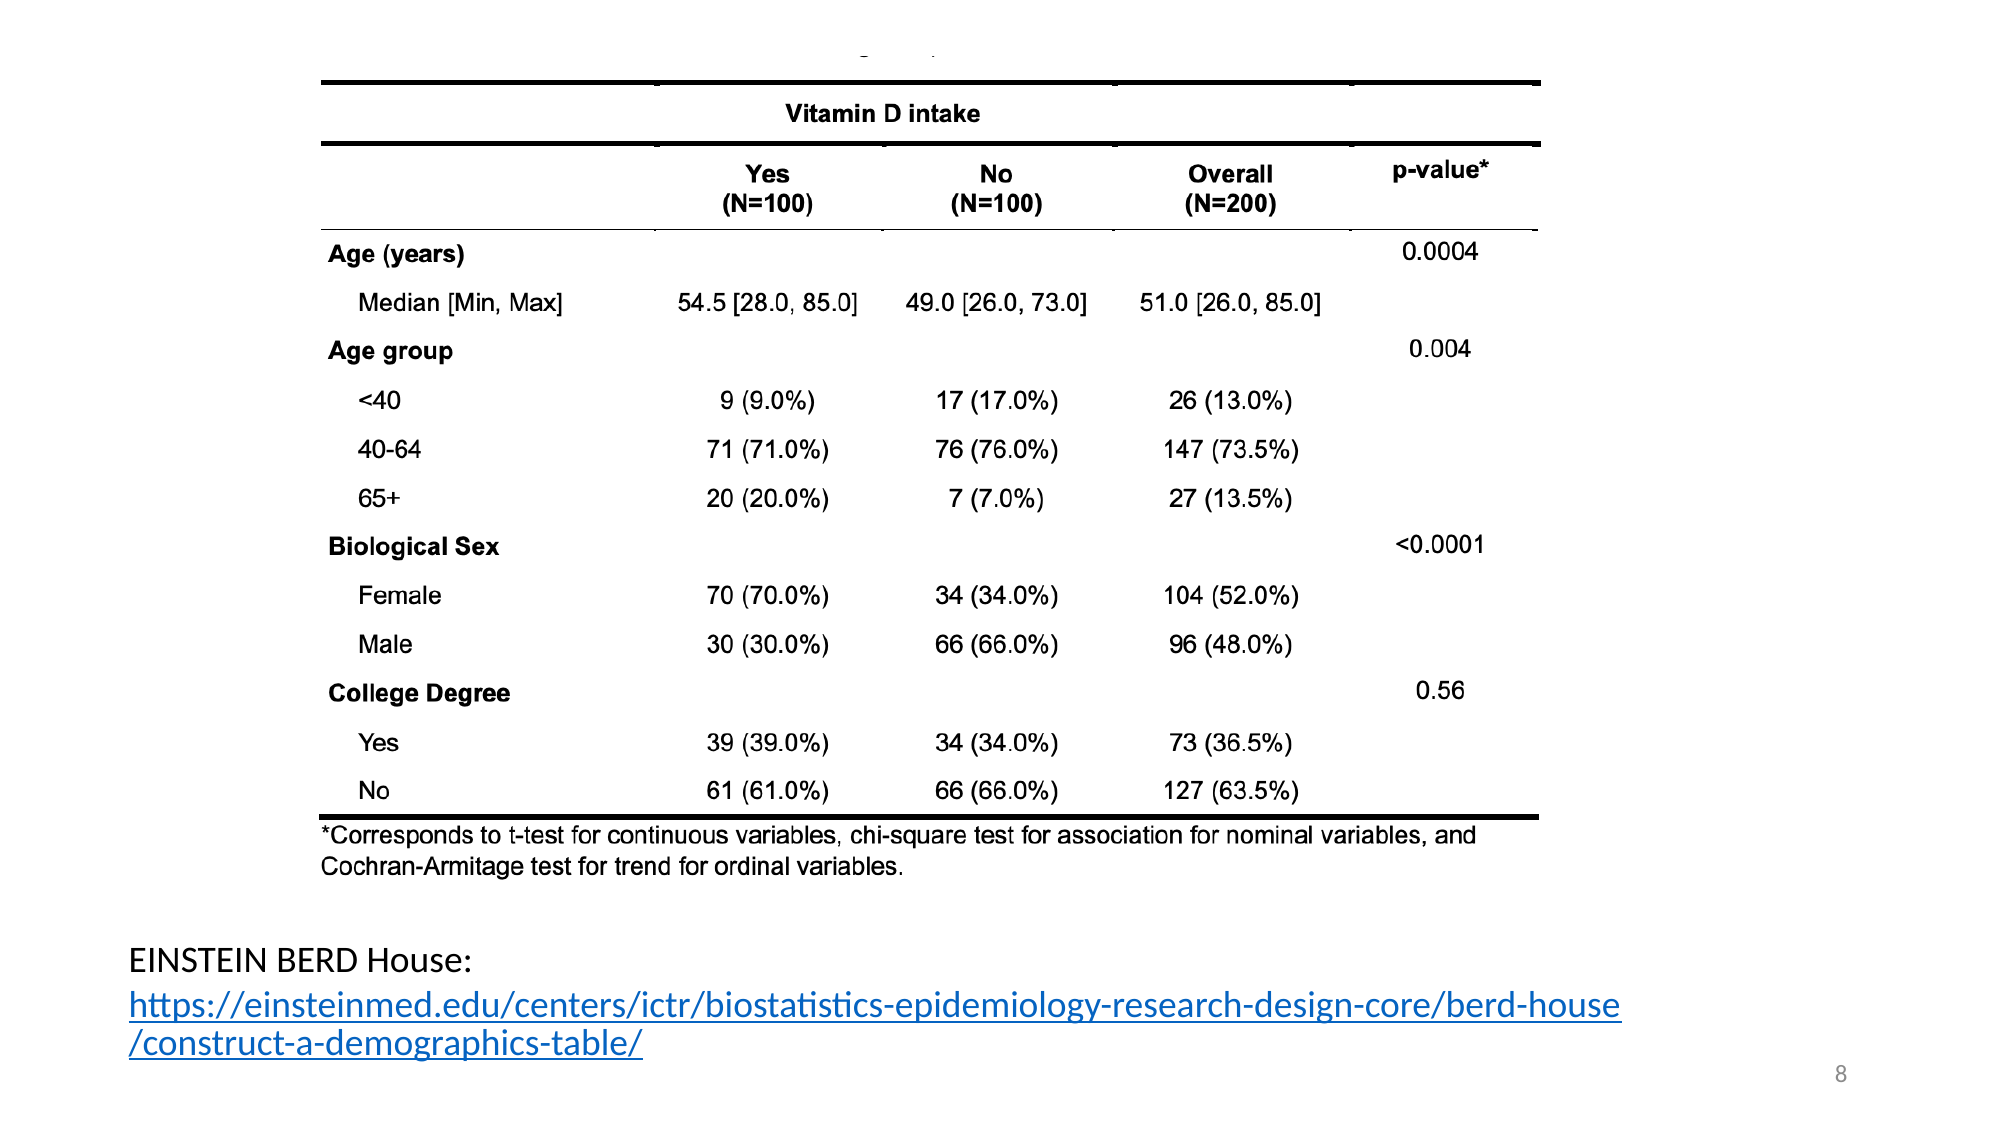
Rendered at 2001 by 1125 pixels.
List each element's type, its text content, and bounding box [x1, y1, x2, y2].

text_box EINSTEIN BERD House: https://einsteinmed.edu/centers/ictr/biostatistics-epidemiology-research-design-core/berd-house/construct-a-demographics-table/ [114, 928, 1638, 1078]
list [309, 56, 1557, 891]
slide_number 7 [1412, 1042, 1863, 1103]
